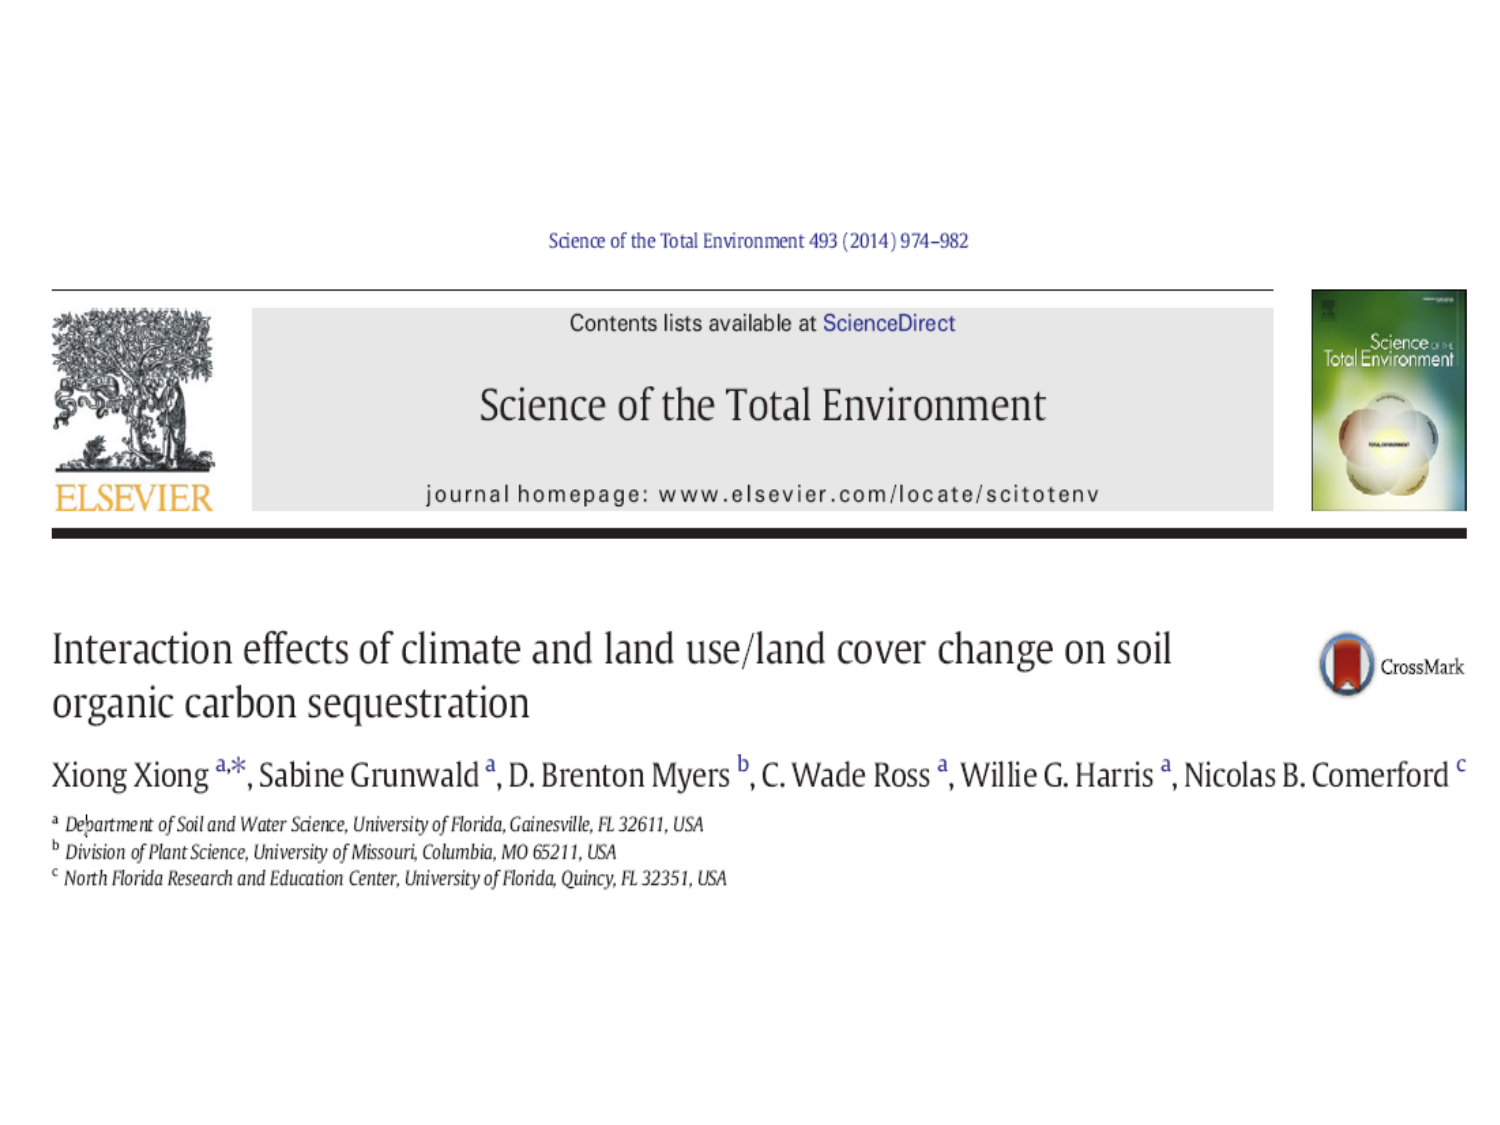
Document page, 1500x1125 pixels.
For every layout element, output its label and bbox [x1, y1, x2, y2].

picture [37, 207, 1497, 907]
